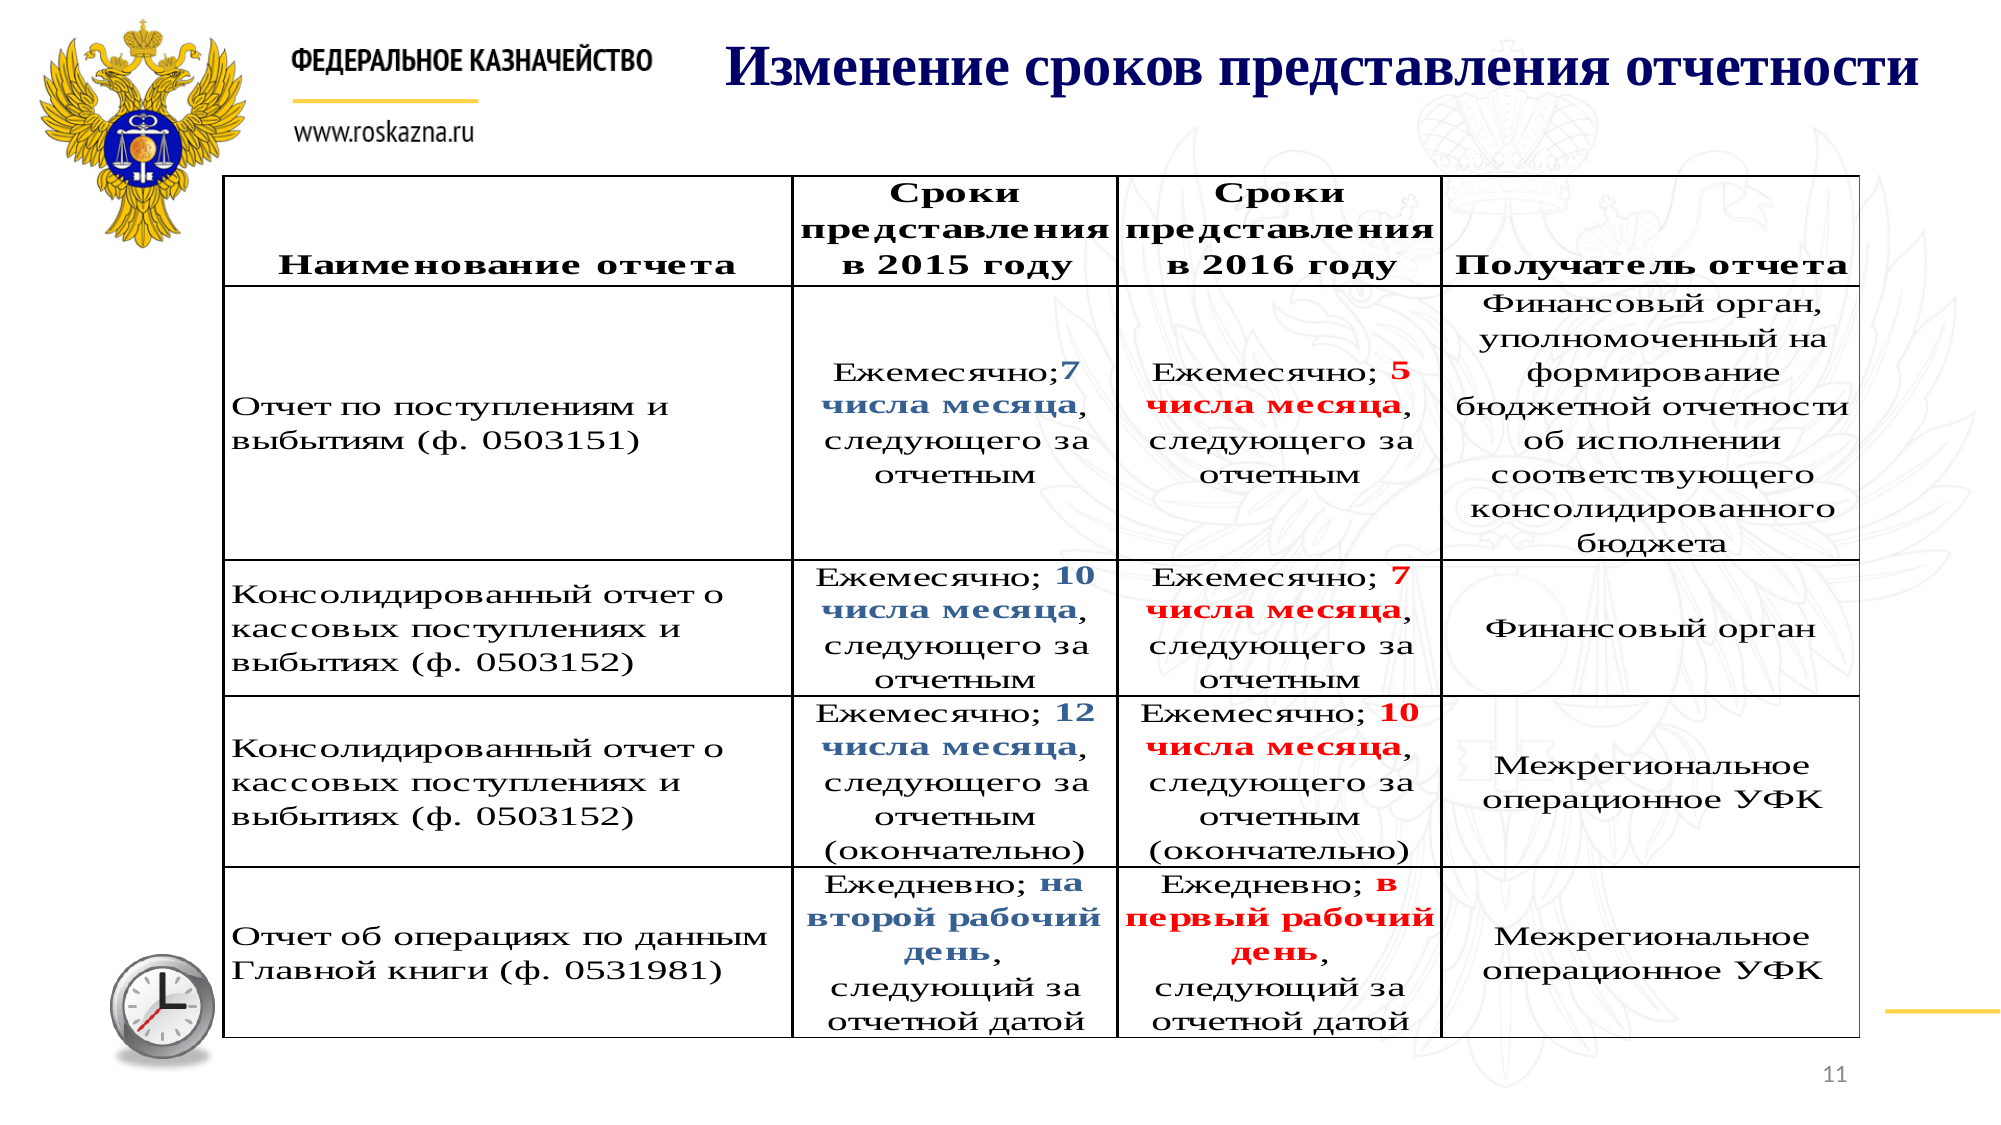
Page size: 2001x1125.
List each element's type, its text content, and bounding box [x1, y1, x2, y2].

text_box Изменение сроков представления отчетности [692, 19, 1953, 105]
text_box 11 [1412, 1042, 1863, 1103]
picture [0, 0, 2001, 1125]
